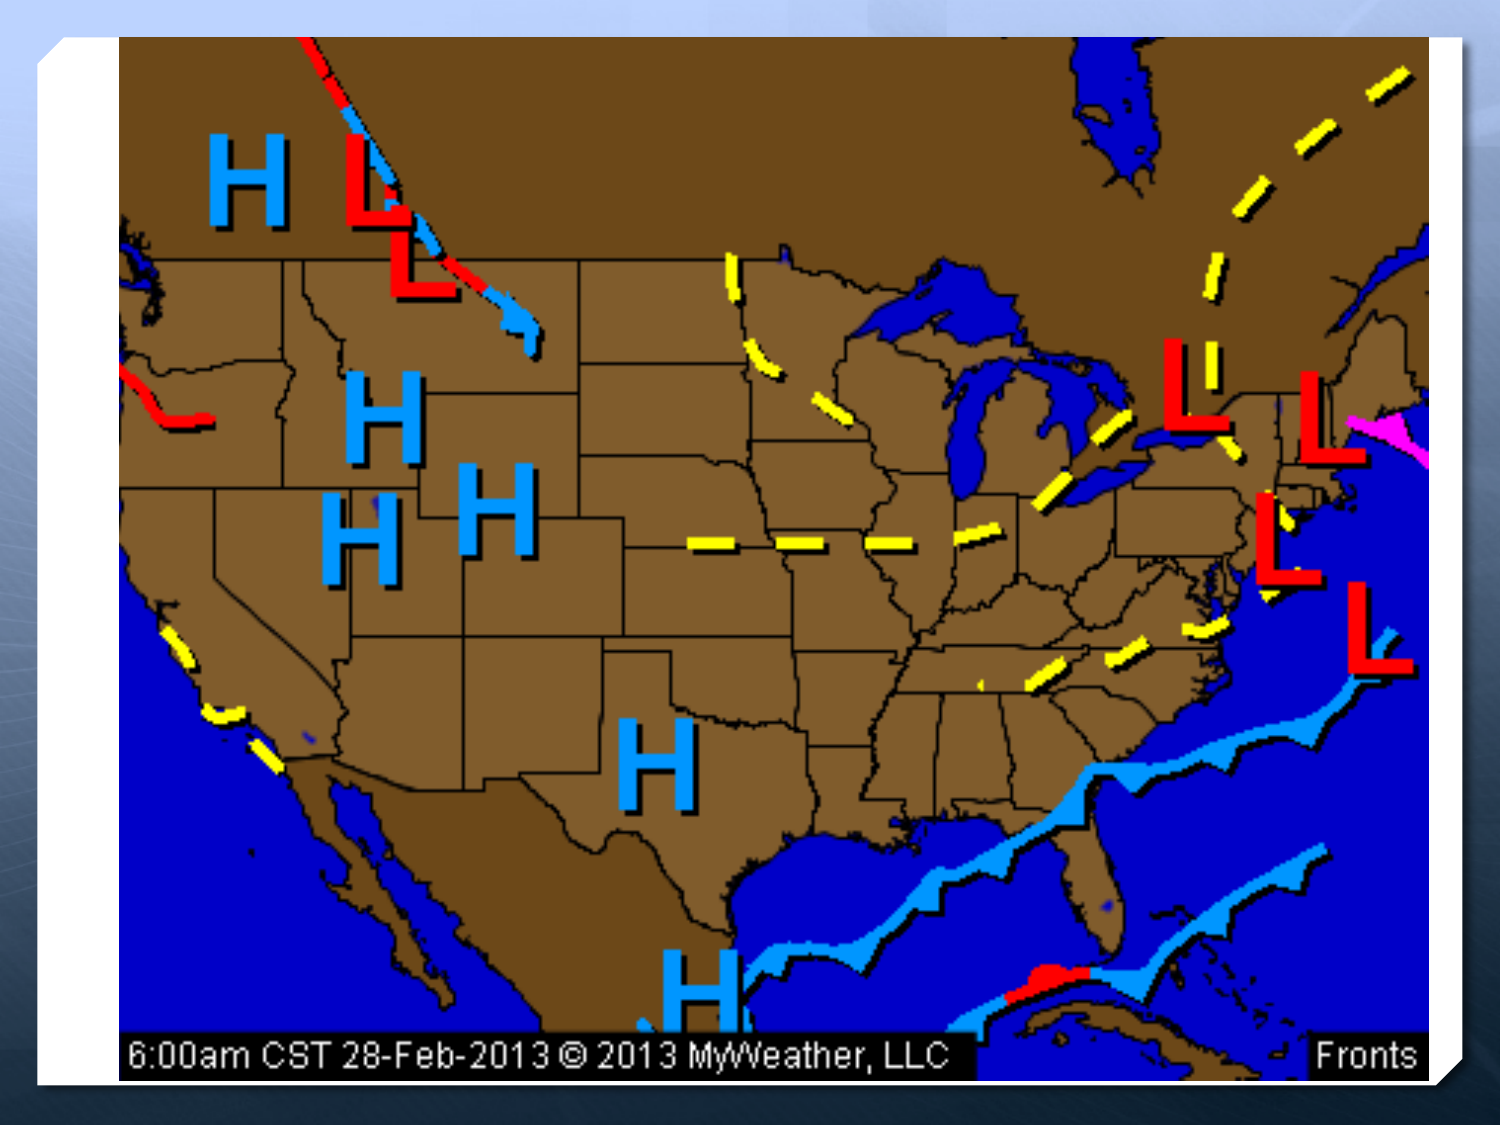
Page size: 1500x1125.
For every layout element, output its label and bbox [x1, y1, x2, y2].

picture [118, 36, 1430, 1081]
